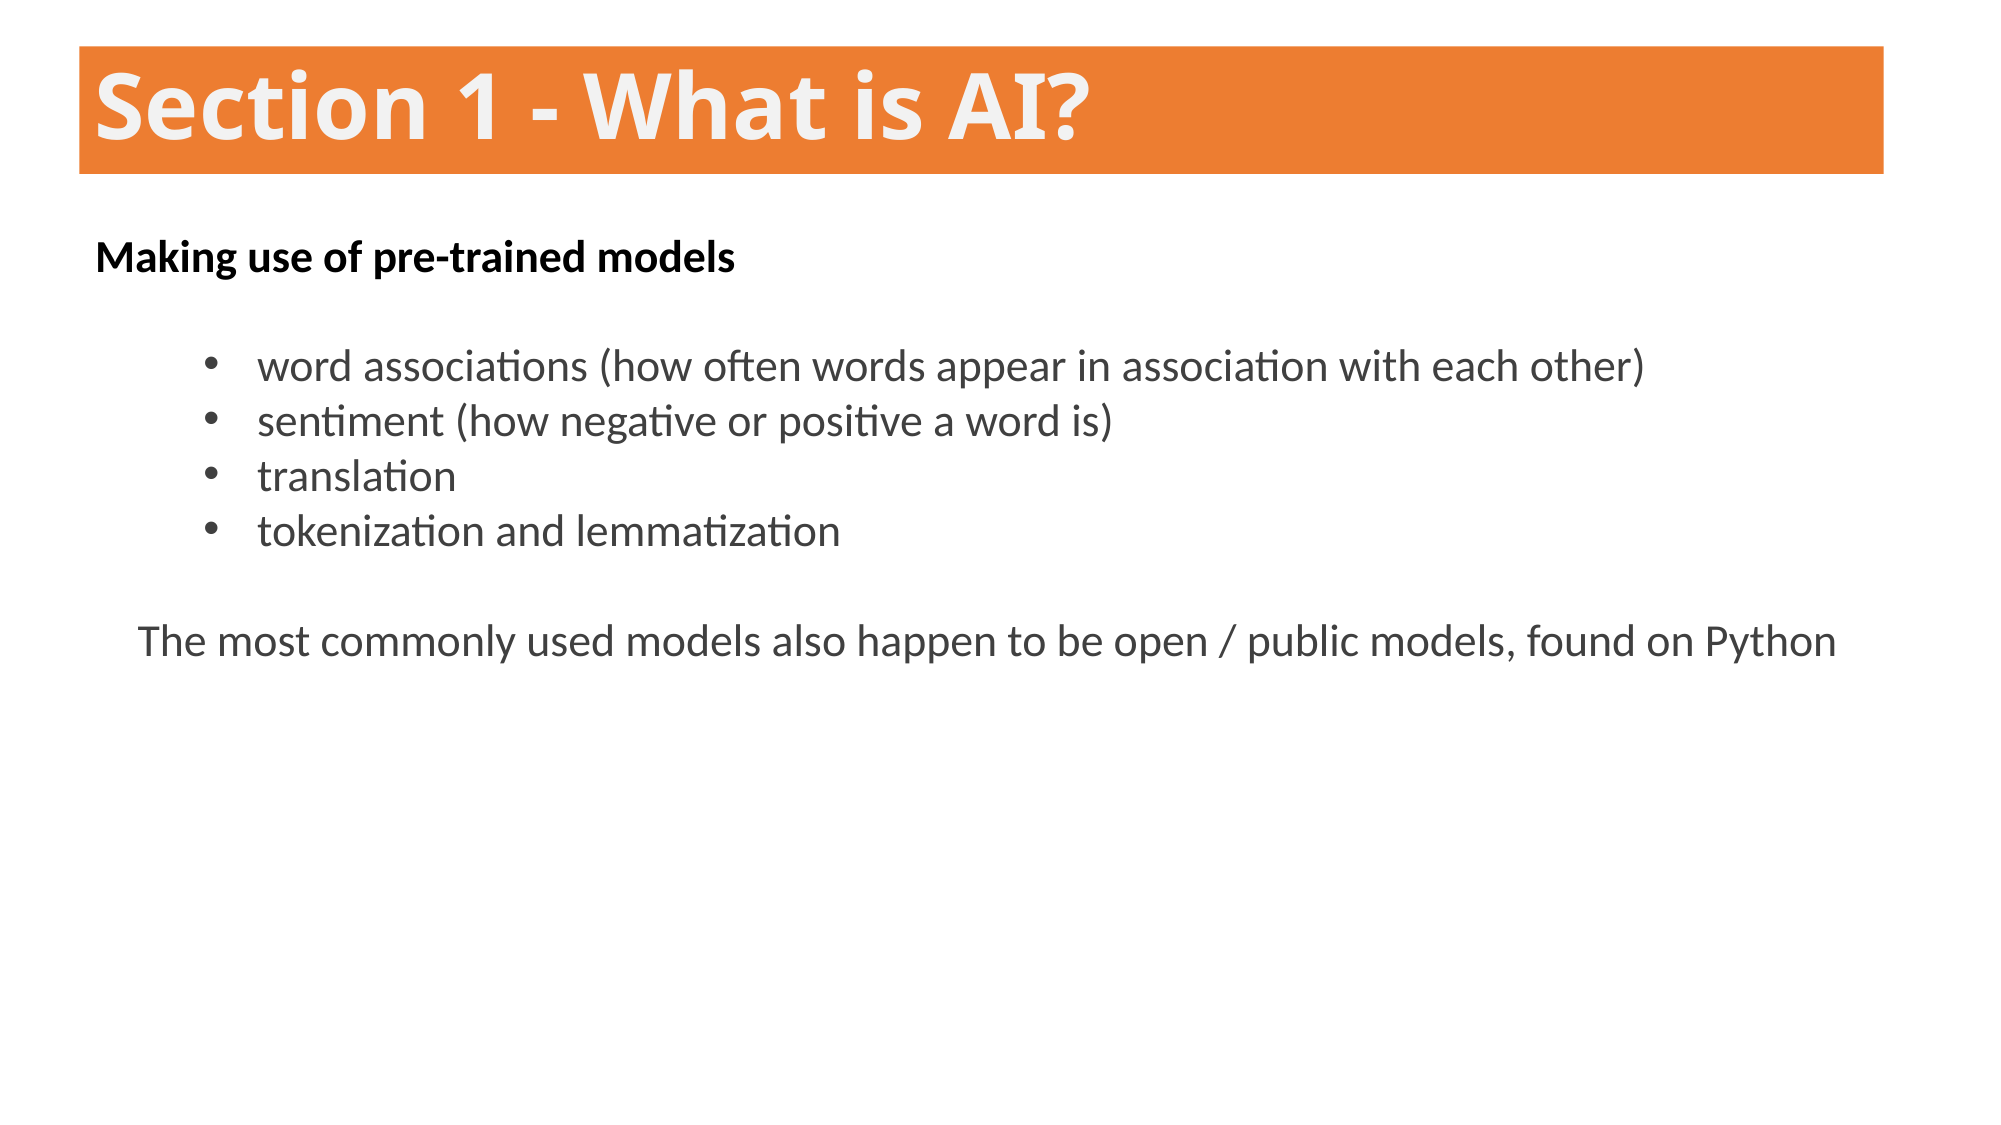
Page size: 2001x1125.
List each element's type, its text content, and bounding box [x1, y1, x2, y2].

text_box Section 1 - What is AI? [79, 46, 1884, 174]
text_box [113, 314, 1870, 659]
text_box Making use of pre-trained models [80, 218, 1463, 344]
text_box word associations (how often words appear in association with each other) sentiment (how negative or positive a word is) translation tokenization and lemmatization The most commonly used models also happen to be open / public models, found on Python [122, 327, 1908, 728]
